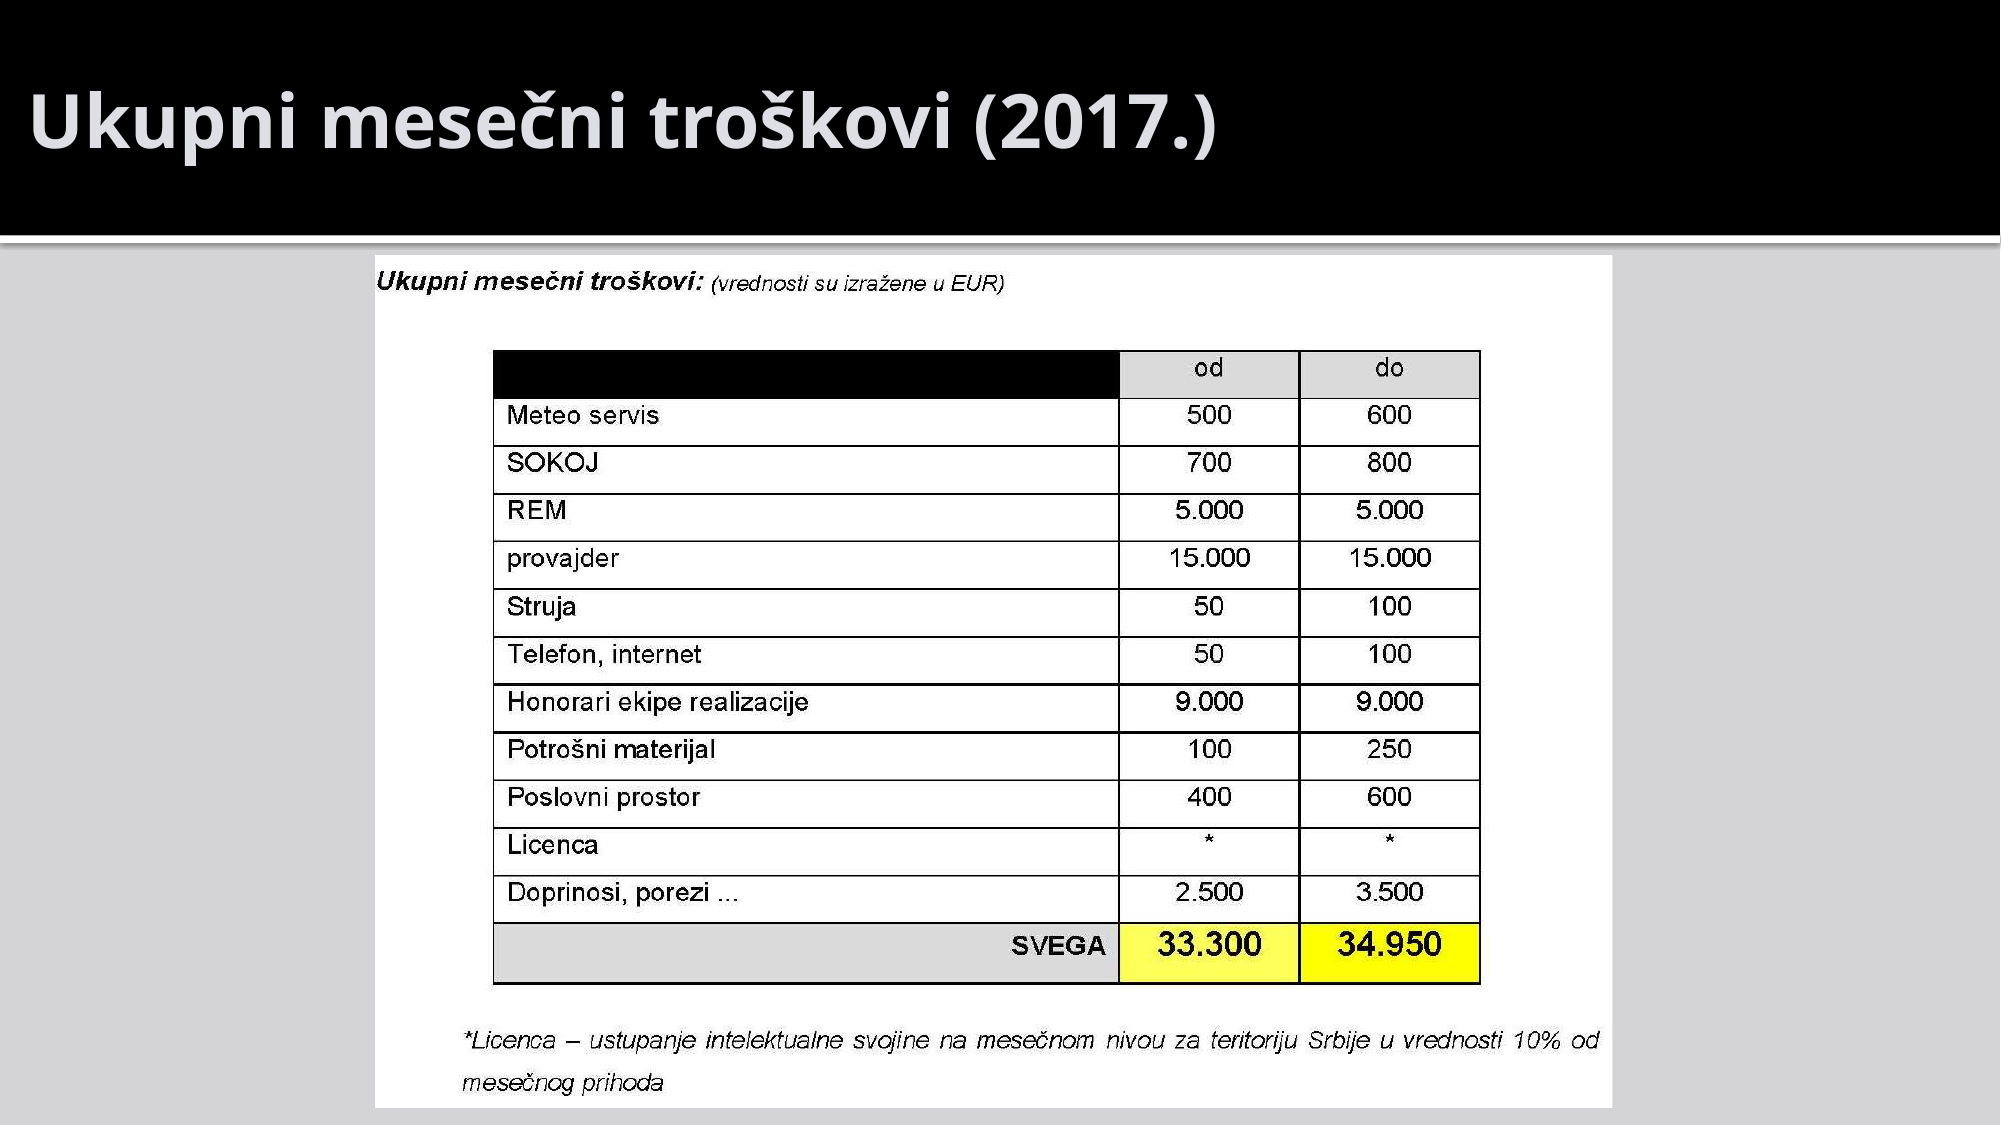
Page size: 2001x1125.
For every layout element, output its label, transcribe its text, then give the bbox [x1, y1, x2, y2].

text_box Ukupni mesečni troškovi (2017.) [12, 12, 1650, 225]
picture [374, 255, 1613, 1108]
list [262, 237, 1725, 1125]
